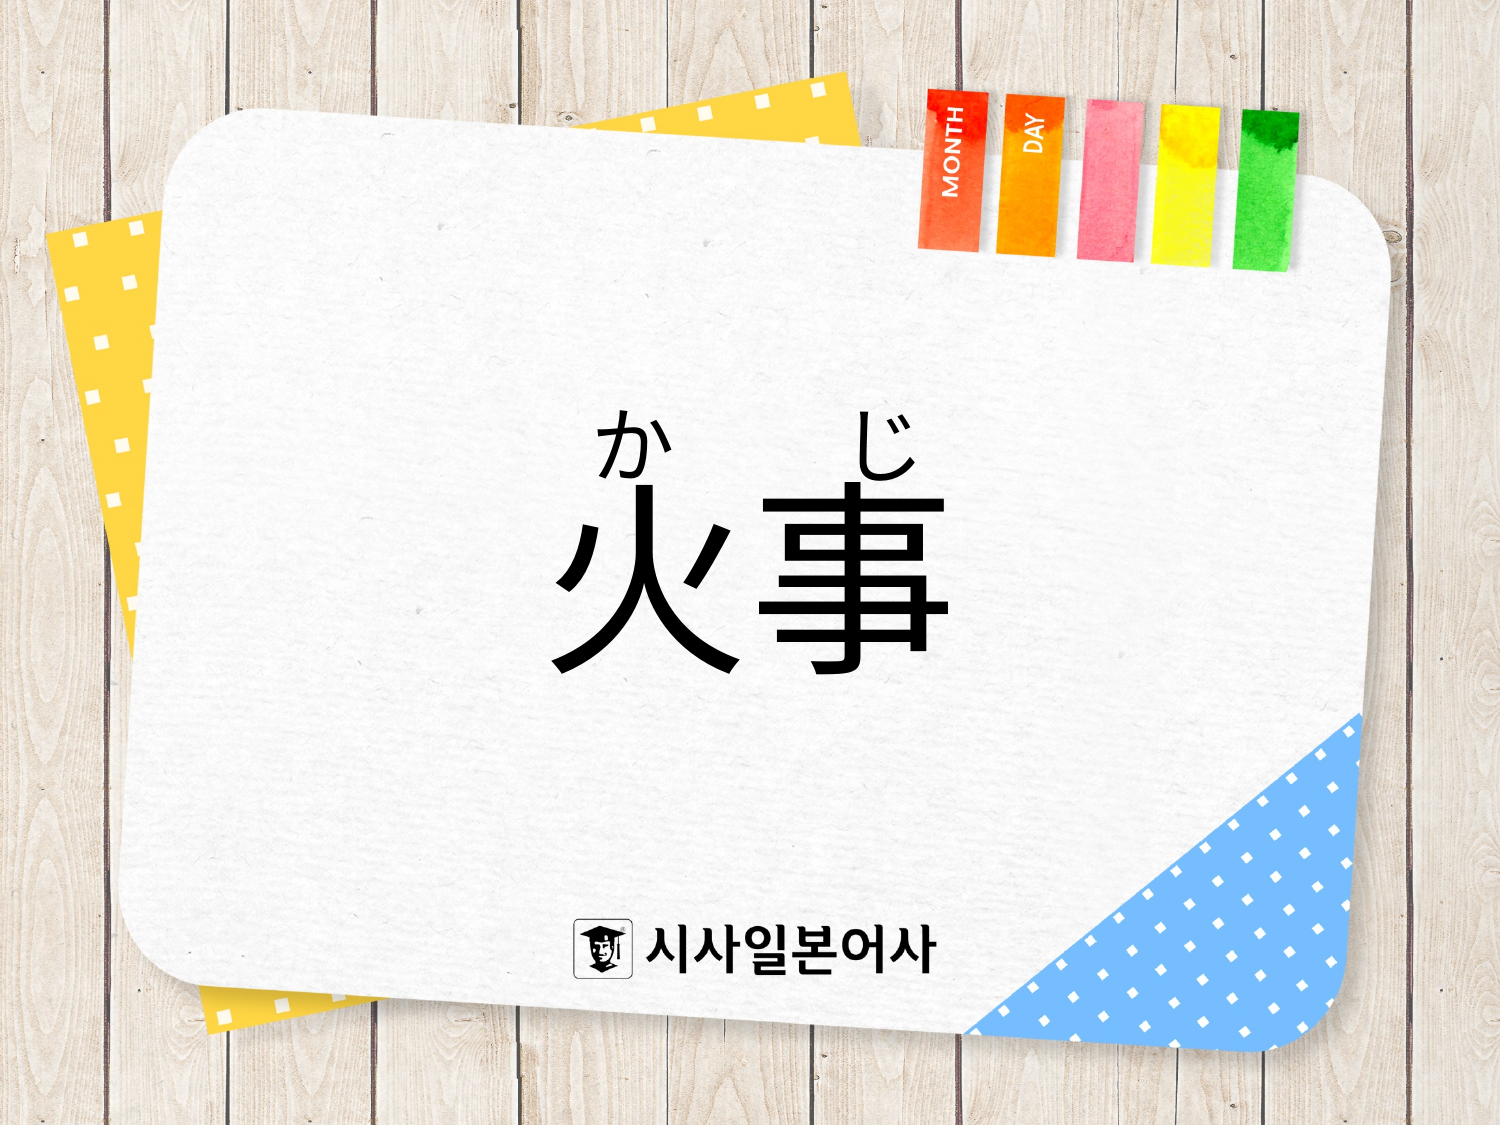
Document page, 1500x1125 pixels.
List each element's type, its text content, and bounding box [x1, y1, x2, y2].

picture [0, 0, 1500, 1125]
title 火事 [75, 338, 1425, 811]
text_box か じ [576, 385, 940, 501]
